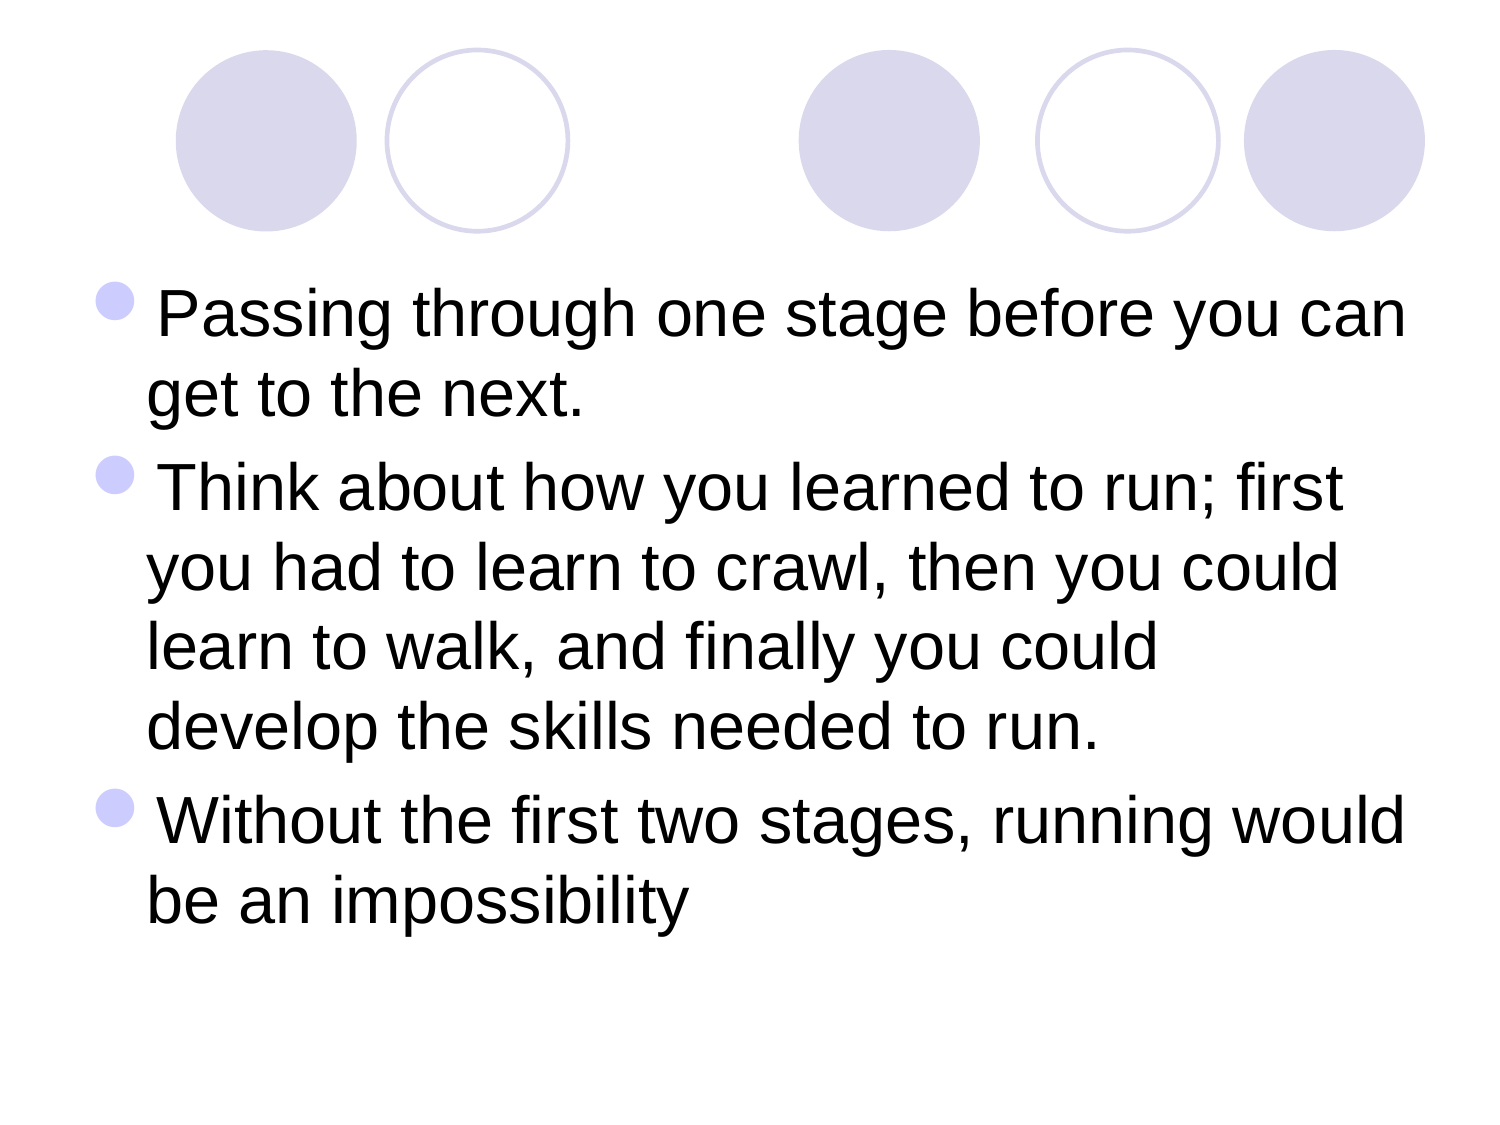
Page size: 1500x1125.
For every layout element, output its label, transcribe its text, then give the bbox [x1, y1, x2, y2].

list Passing through one stage before you can get to the next. Think about how you learned to run; first you had to learn to crawl, then you could learn to walk, and finally you could develop the skills needed to run. Without the first two stages, running would be an impossibility [74, 262, 1426, 1006]
